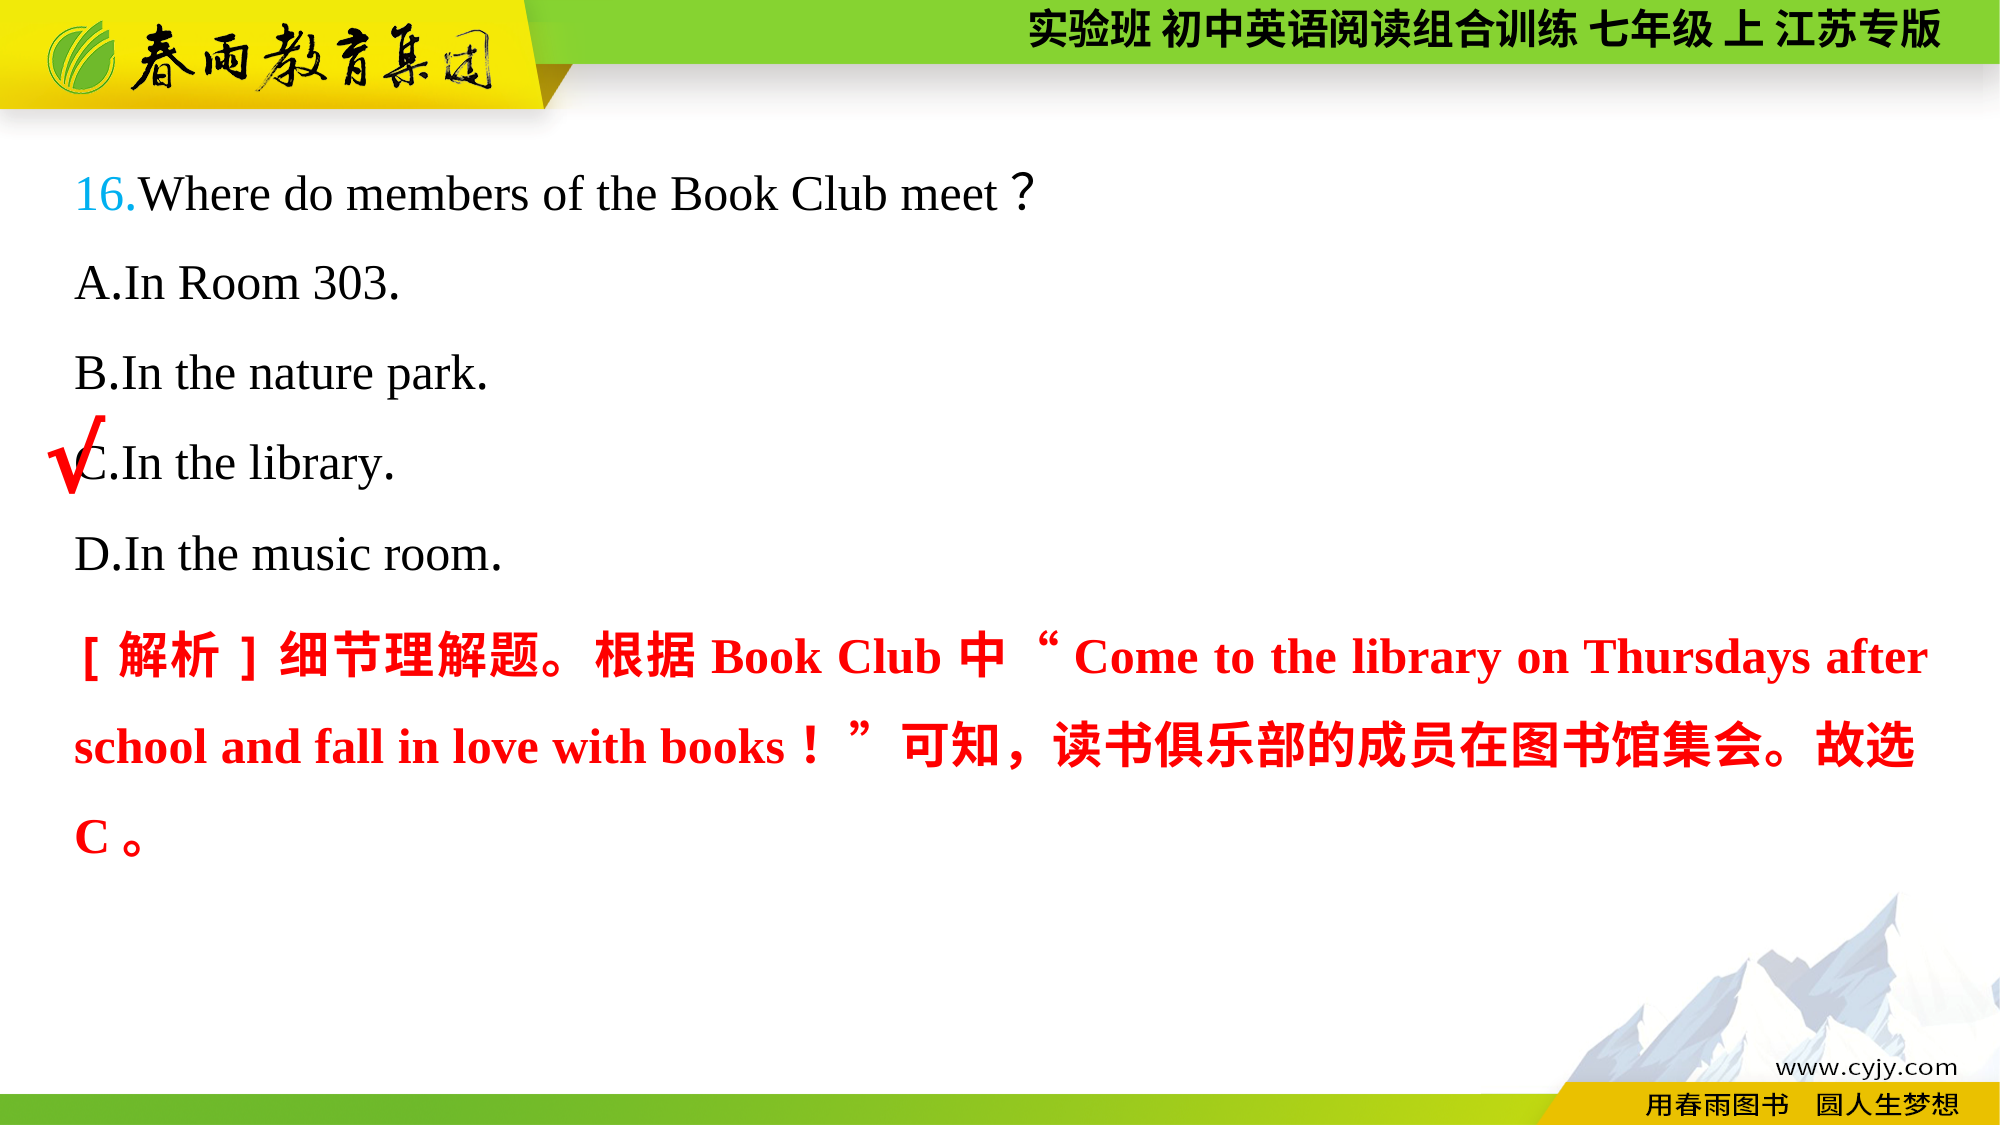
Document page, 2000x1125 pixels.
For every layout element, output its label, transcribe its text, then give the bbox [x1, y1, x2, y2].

text_box [解析]细节理解题。根据Book Club中“Come to the library on Thursdays after school and fall in love with books！”可知，读书俱乐部的成员在图书馆集会。故选C。 [59, 586, 1944, 872]
text_box √ [29, 393, 128, 519]
list 16.Where do members of the Book Club meet？ A.In Room 303. B.In the nature park. C.In the library. D.In the music room. [59, 122, 1944, 586]
picture [0, 0, 2000, 1125]
